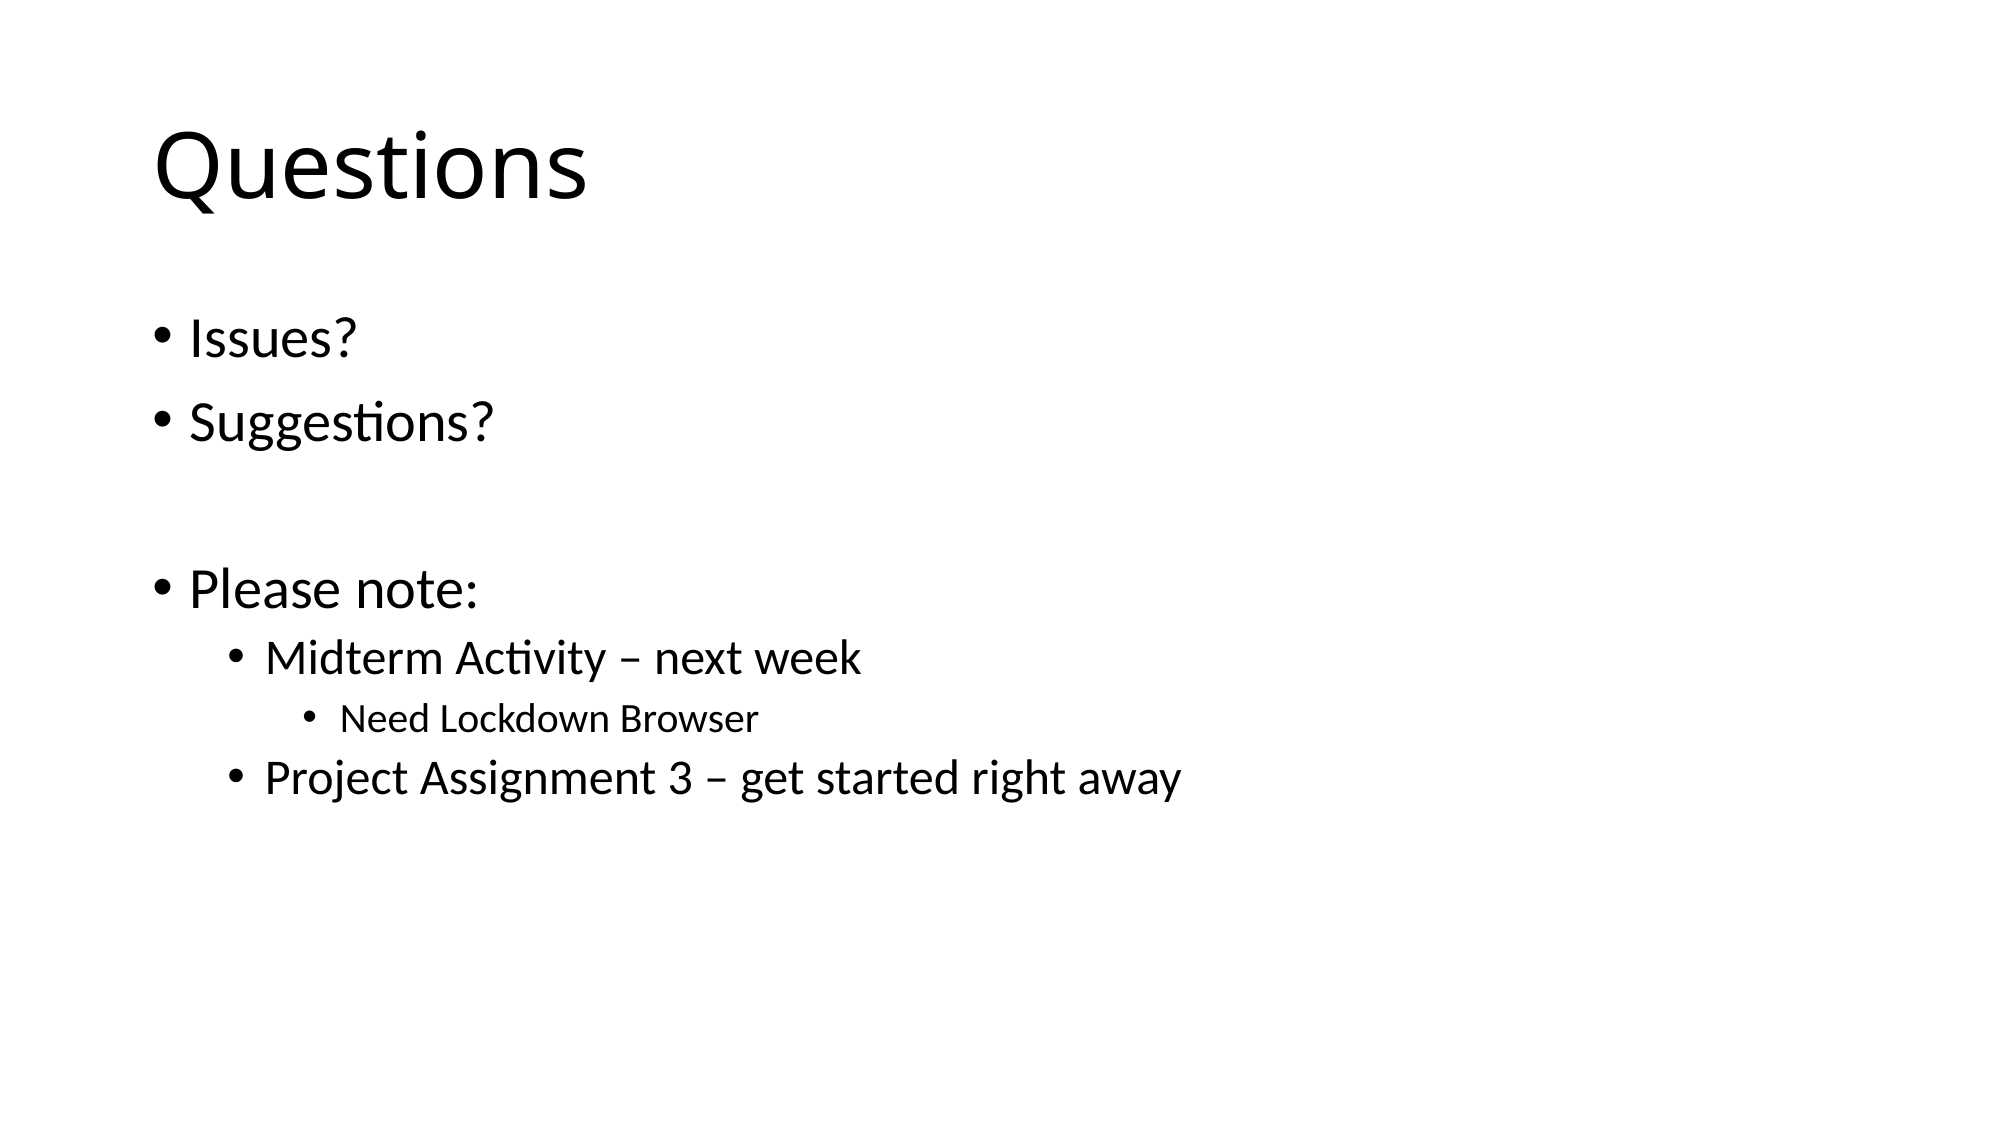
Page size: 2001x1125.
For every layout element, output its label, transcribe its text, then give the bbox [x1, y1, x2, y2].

title Questions [137, 59, 1863, 278]
list Issues? Suggestions? Please note: Midterm Activity – next week Need Lockdown Browser Project Assignment 3 – get started right away [137, 299, 1863, 1014]
